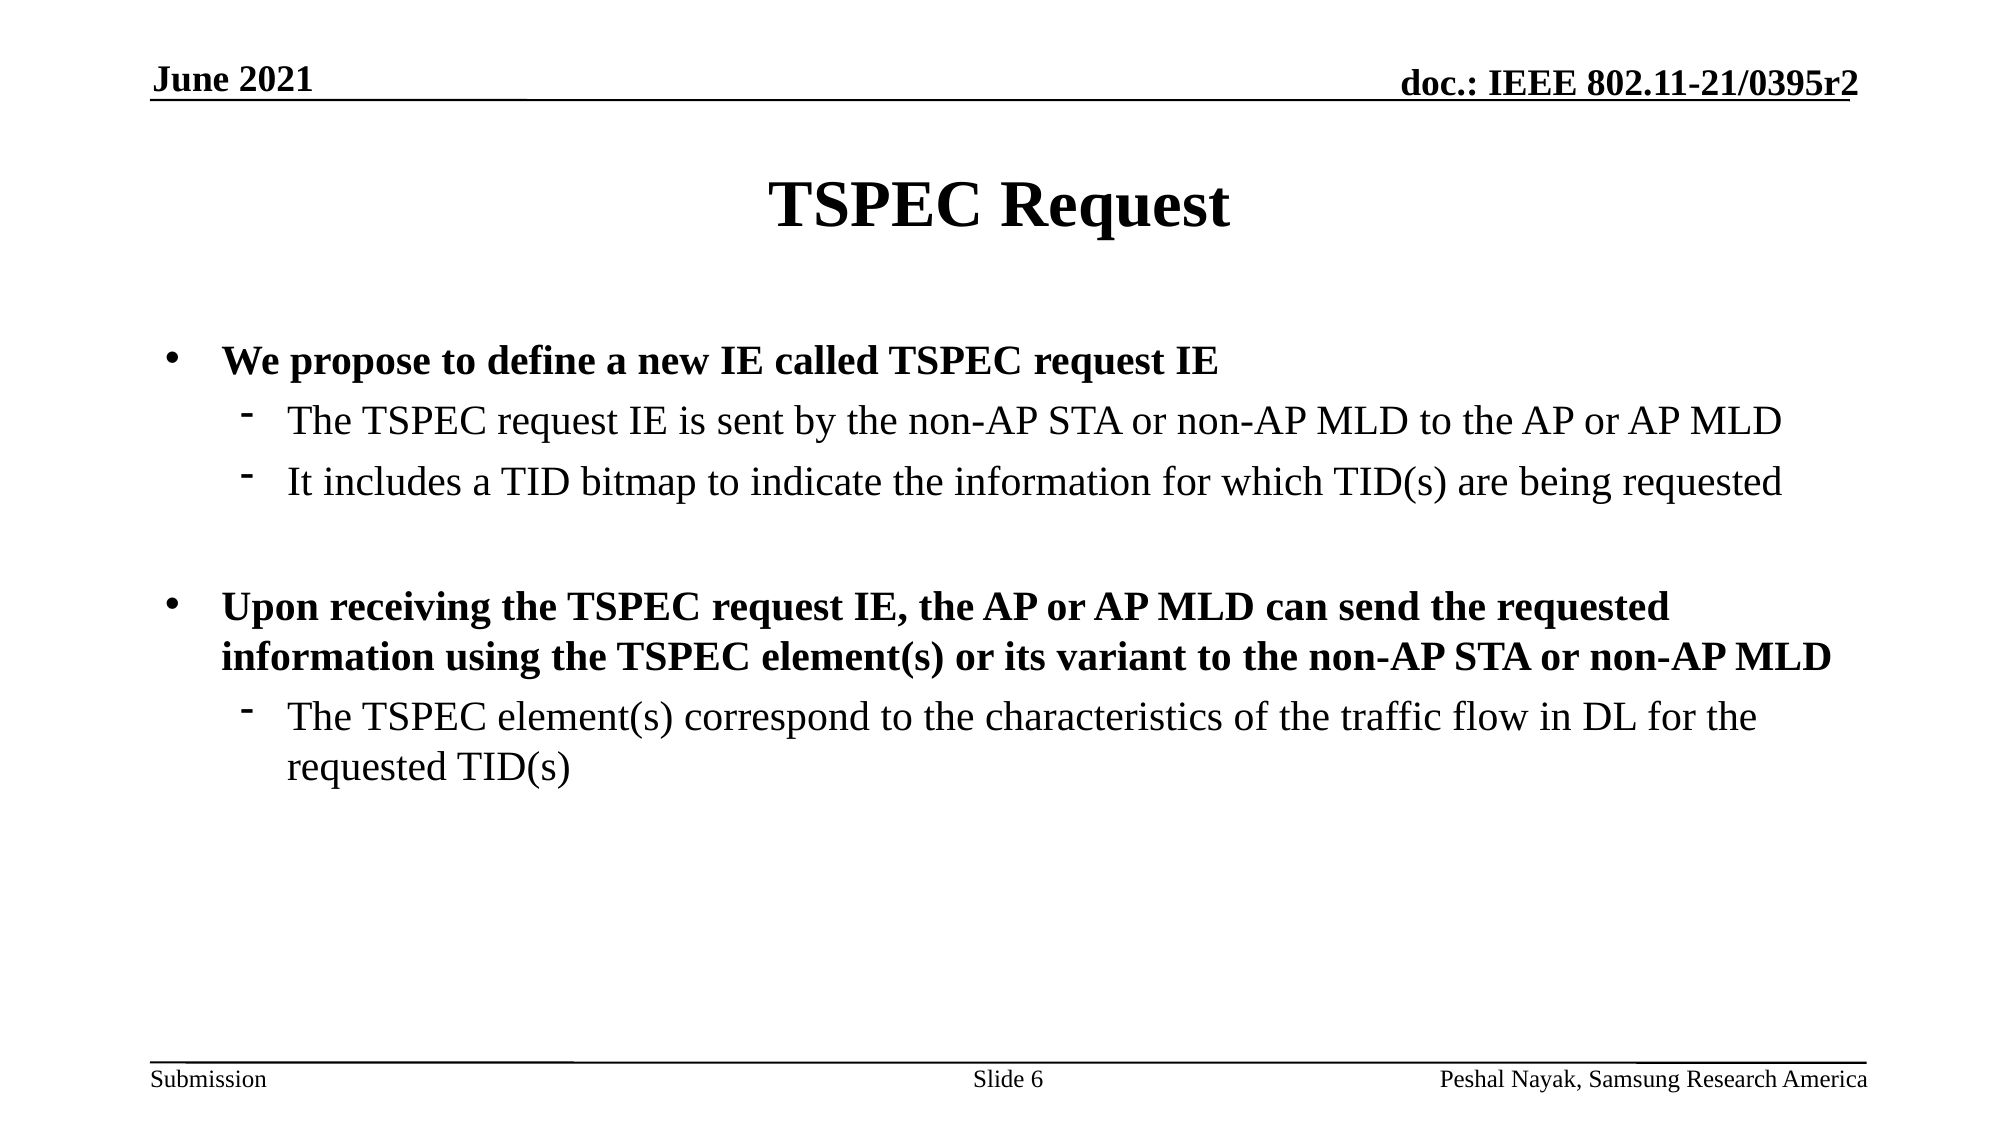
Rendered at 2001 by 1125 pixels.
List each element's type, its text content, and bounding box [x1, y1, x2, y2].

title TSPEC Request [149, 112, 1850, 288]
list We propose to define a new IE called TSPEC request IE The TSPEC request IE is sent by the non-AP STA or non-AP MLD to the AP or AP MLD It includes a TID bitmap to indicate the information for which TID(s) are being requested Upon receiving the TSPEC request IE, the AP or AP MLD can send the requested information using the TSPEC element(s) or its variant to the non-AP STA or non-AP MLD The TSPEC element(s) correspond to the characteristics of the traffic flow in DL for the requested TID(s) [149, 324, 1850, 1000]
footer Peshal Nayak, Samsung Research America [1171, 1061, 1869, 1093]
slide_number Slide 6 [950, 1061, 1067, 1123]
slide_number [152, 54, 563, 100]
